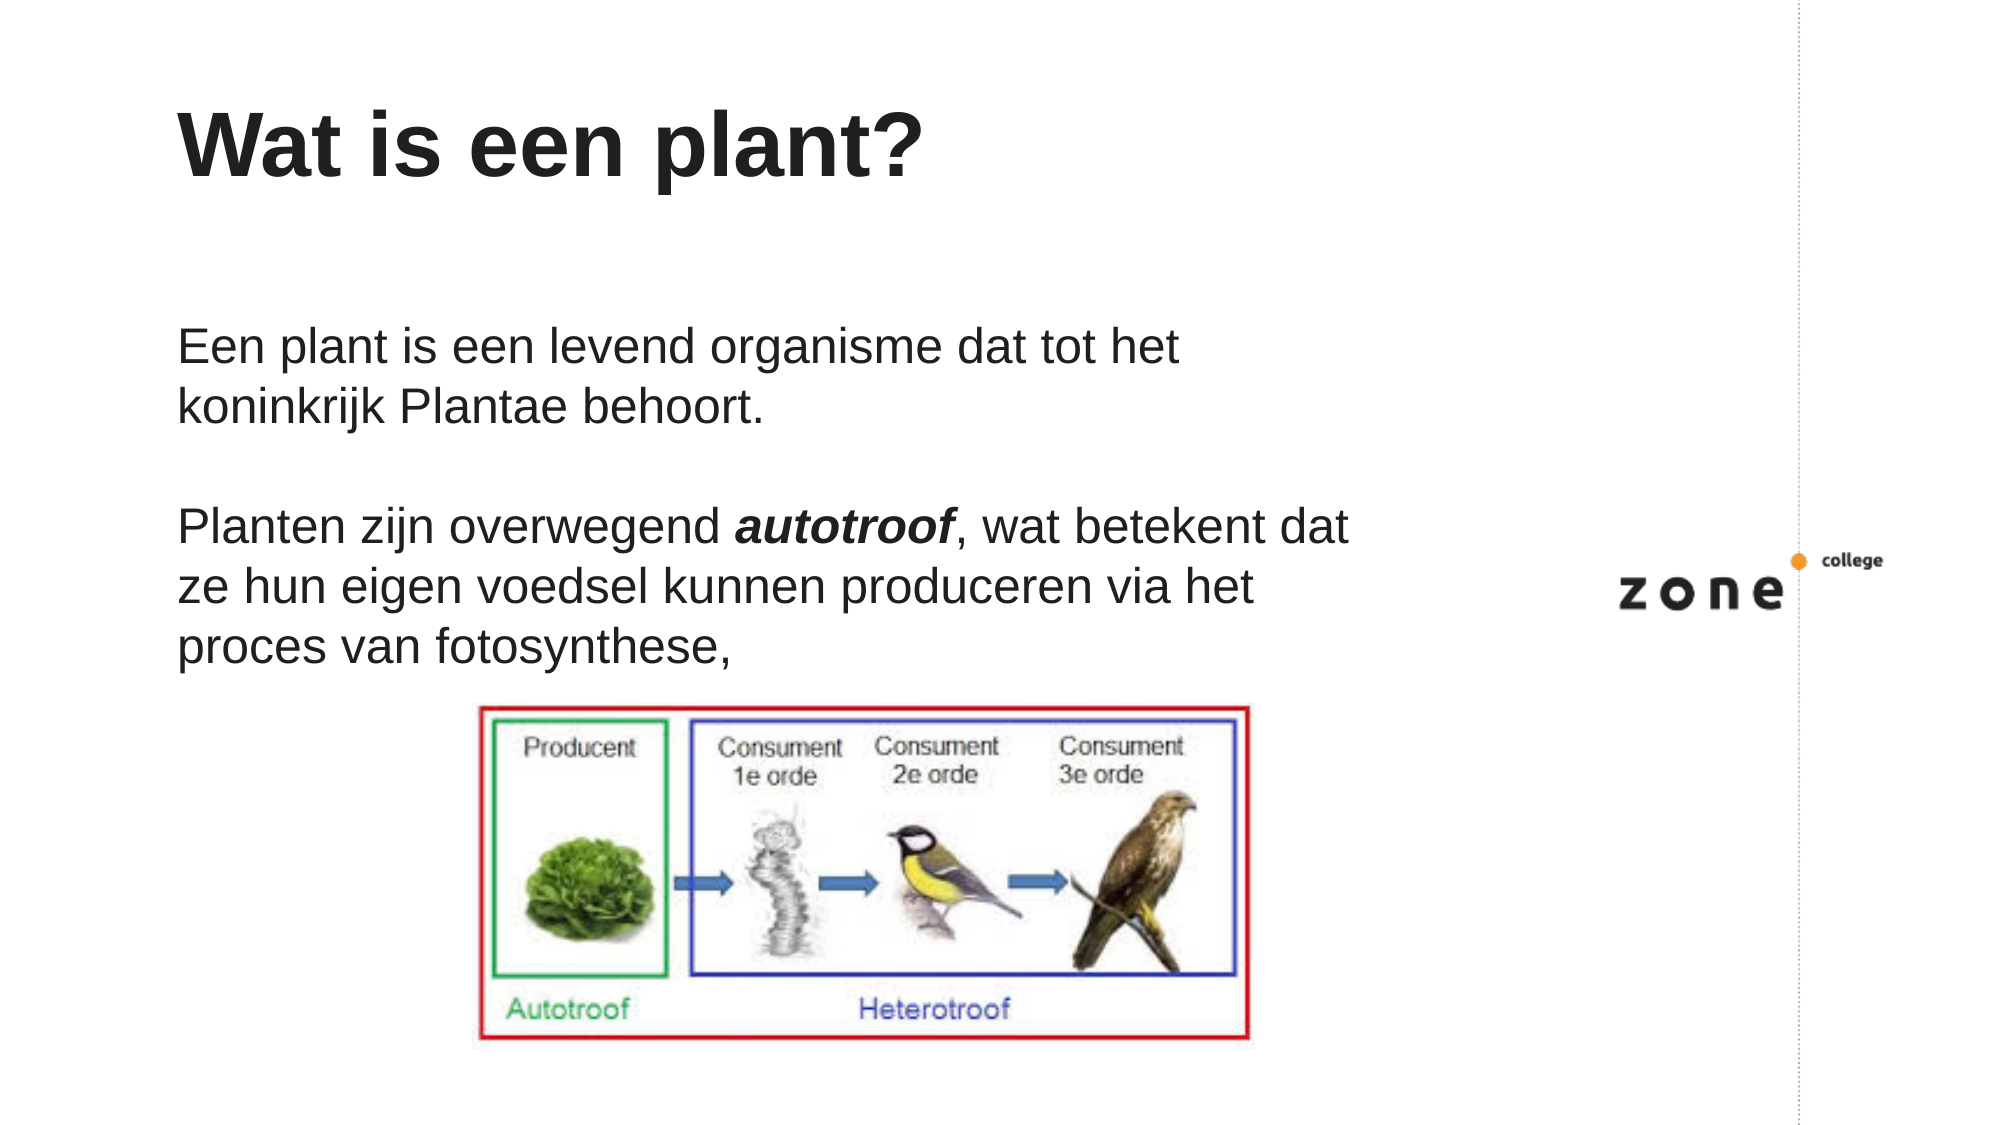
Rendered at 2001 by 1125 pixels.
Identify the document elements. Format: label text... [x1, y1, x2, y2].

picture [471, 702, 1260, 1050]
title Wat is een plant? [177, 97, 1471, 261]
list Een plant is een levend organisme dat tot het koninkrijk Plantae behoort. Planten zijn overwegend autotroof, wat betekent dat ze hun eigen voedsel kunnen produceren via het proces van fotosynthese, [177, 313, 1390, 1091]
picture [1596, 0, 2001, 1125]
